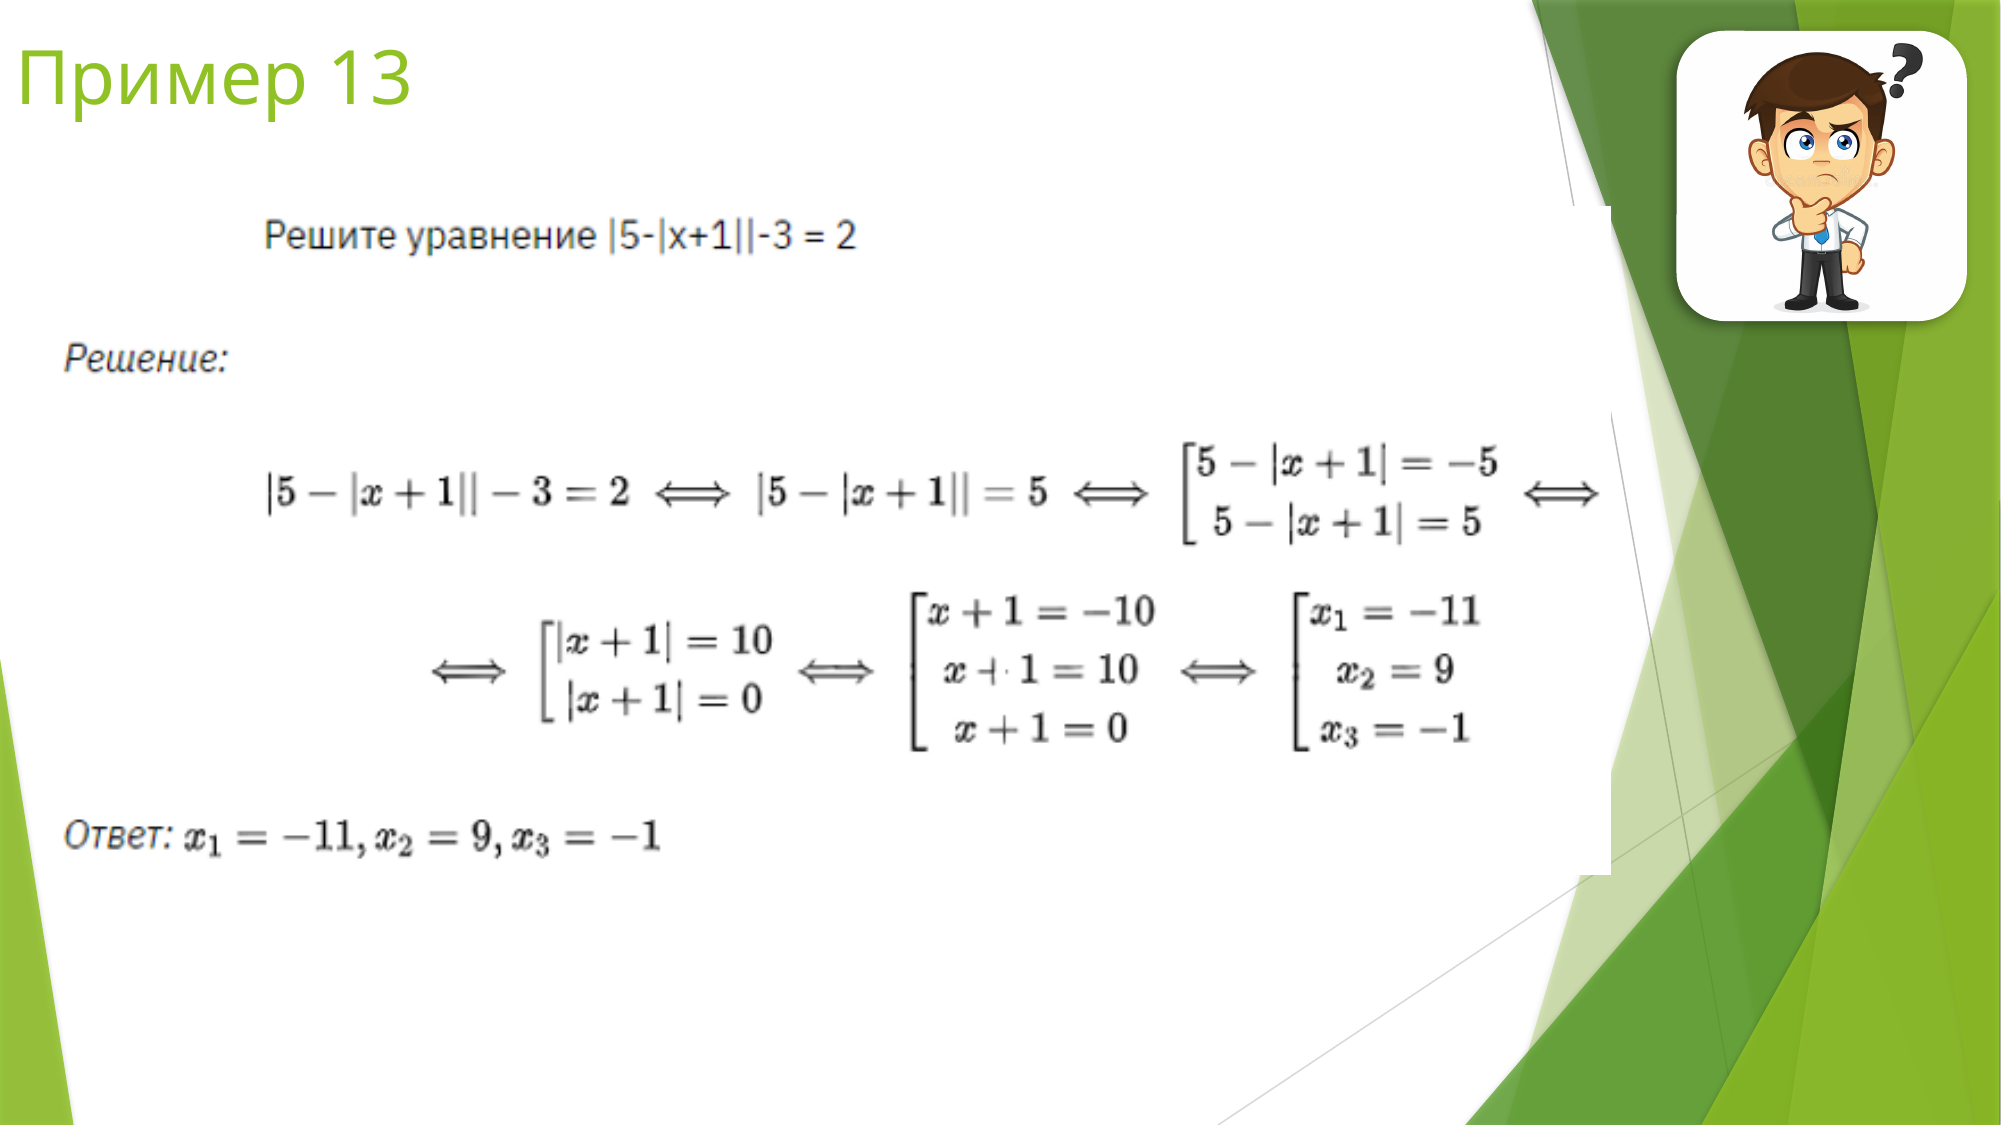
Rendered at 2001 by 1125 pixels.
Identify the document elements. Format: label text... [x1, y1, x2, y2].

title Пример 13 [0, 21, 1411, 239]
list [42, 205, 1612, 876]
picture [1675, 30, 1968, 322]
